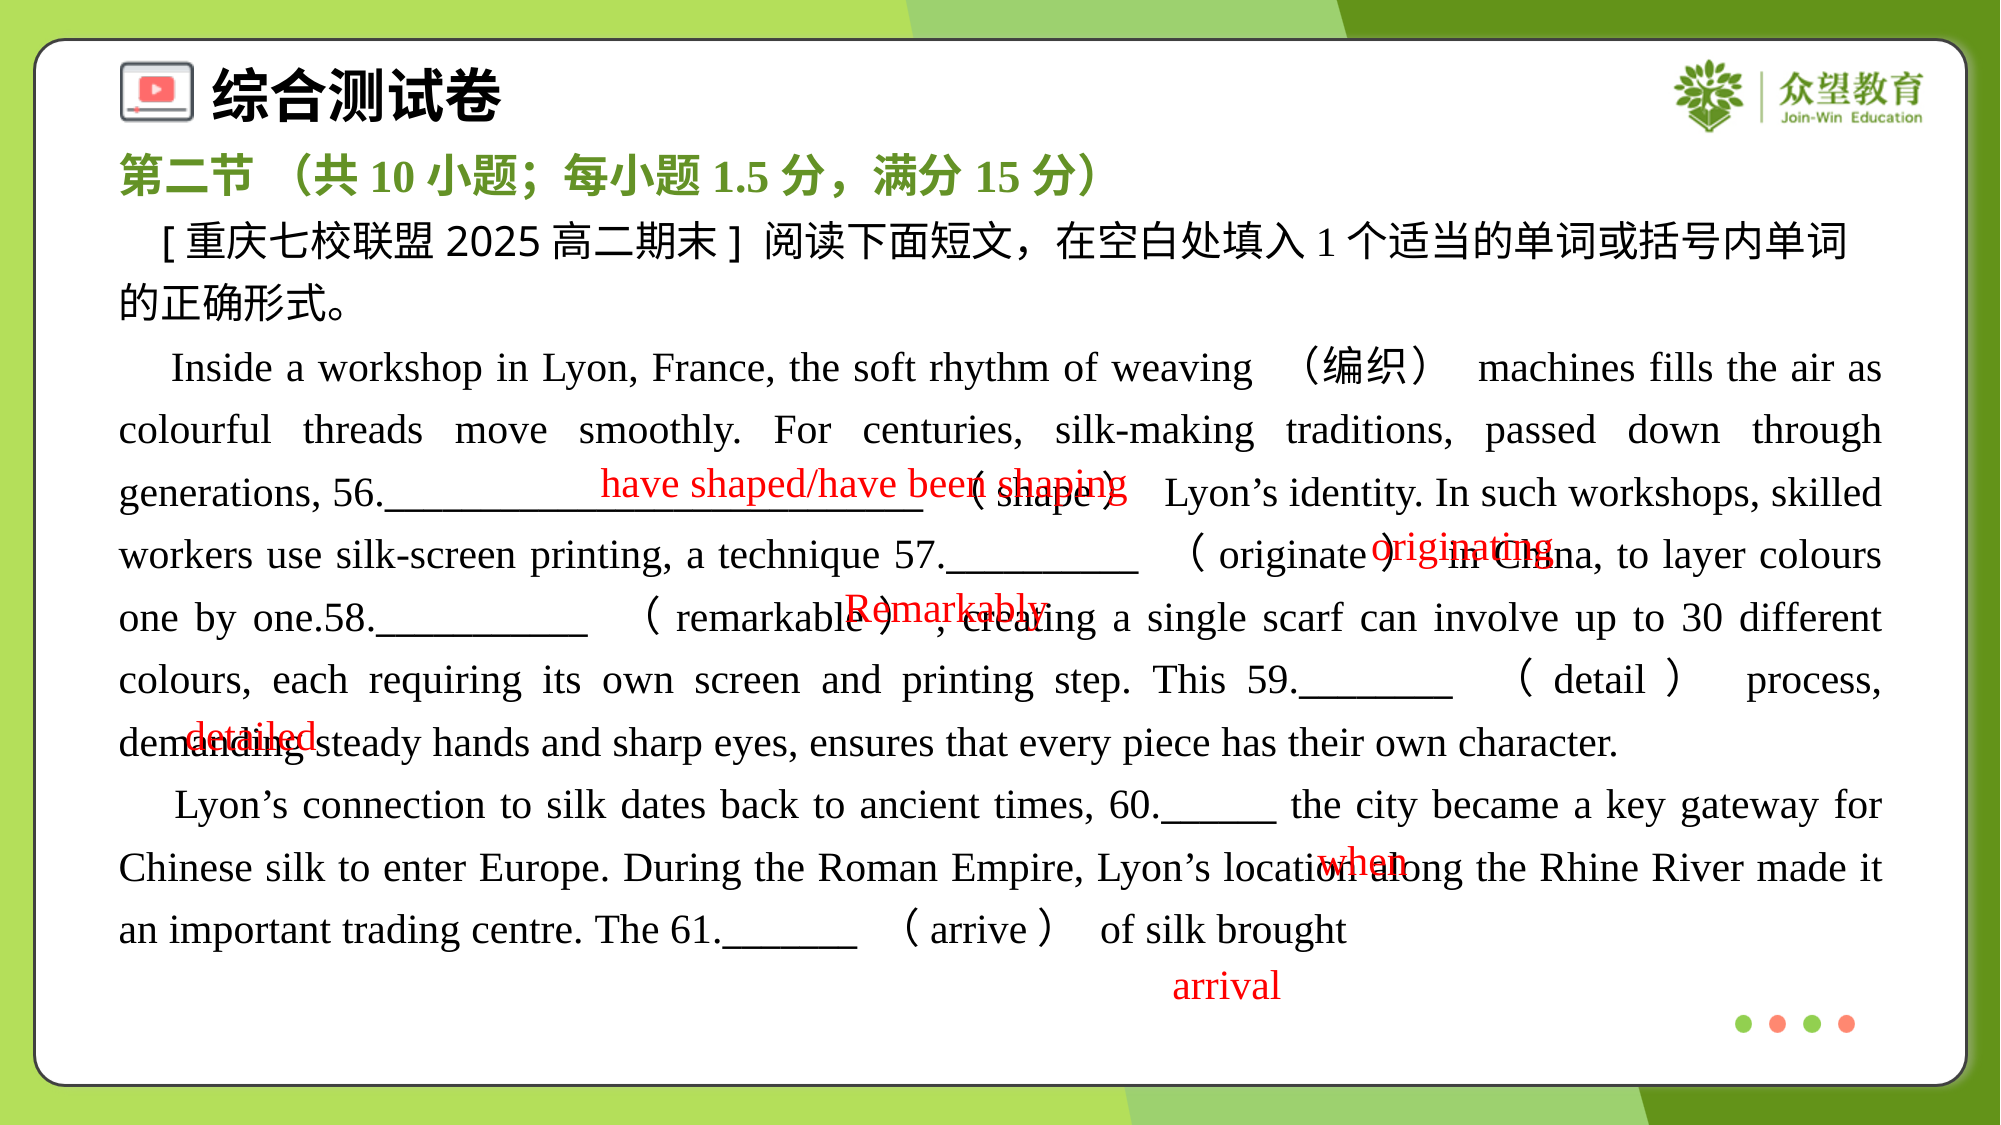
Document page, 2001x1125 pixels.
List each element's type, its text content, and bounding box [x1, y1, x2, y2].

text_box originating [1367, 506, 1559, 564]
text_box 第二节 （共10小题；每小题1.5分，满分15分） [118, 146, 1883, 202]
picture [0, 0, 2000, 1125]
text_box detailed [180, 695, 322, 754]
text_box Remarkably [840, 568, 1053, 627]
text_box have shaped/have been shaping [582, 443, 1147, 501]
text_box when [1312, 820, 1413, 879]
text_box [重庆七校联盟2025高二期末] 阅读下面短文，在空白处填入1个适当的单词或括号内单词的正确形式。 Inside a workshop in Lyon, France, the soft rhythm of weaving （编织） machines fills the air as colourful threads move smoothly. For centuries, silk-making traditions, passed down through generations, 56.____________________________ （shape） Lyon’s identity. In such workshops, skilled workers use silk-screen printing, a technique 57.__________ （originate） in China, to layer colours one by one.58.___________ （remarkable）, creating a single scarf can involve up to 30 different colours, each requiring its own screen and printing step. This 59.________ （detail） process, demanding steady hands and sharp eyes, ensures that every piece has their own character. Lyon’s connection to silk dates back to ancient times, 60.______ the city became a key gateway for Chinese silk to enter Europe. During the Roman Empire, Lyon’s location along the Rhine River made it an important trading centre. The 61._______ （arrive） of silk brought [118, 202, 1883, 1010]
text_box arrival [1168, 945, 1286, 1004]
